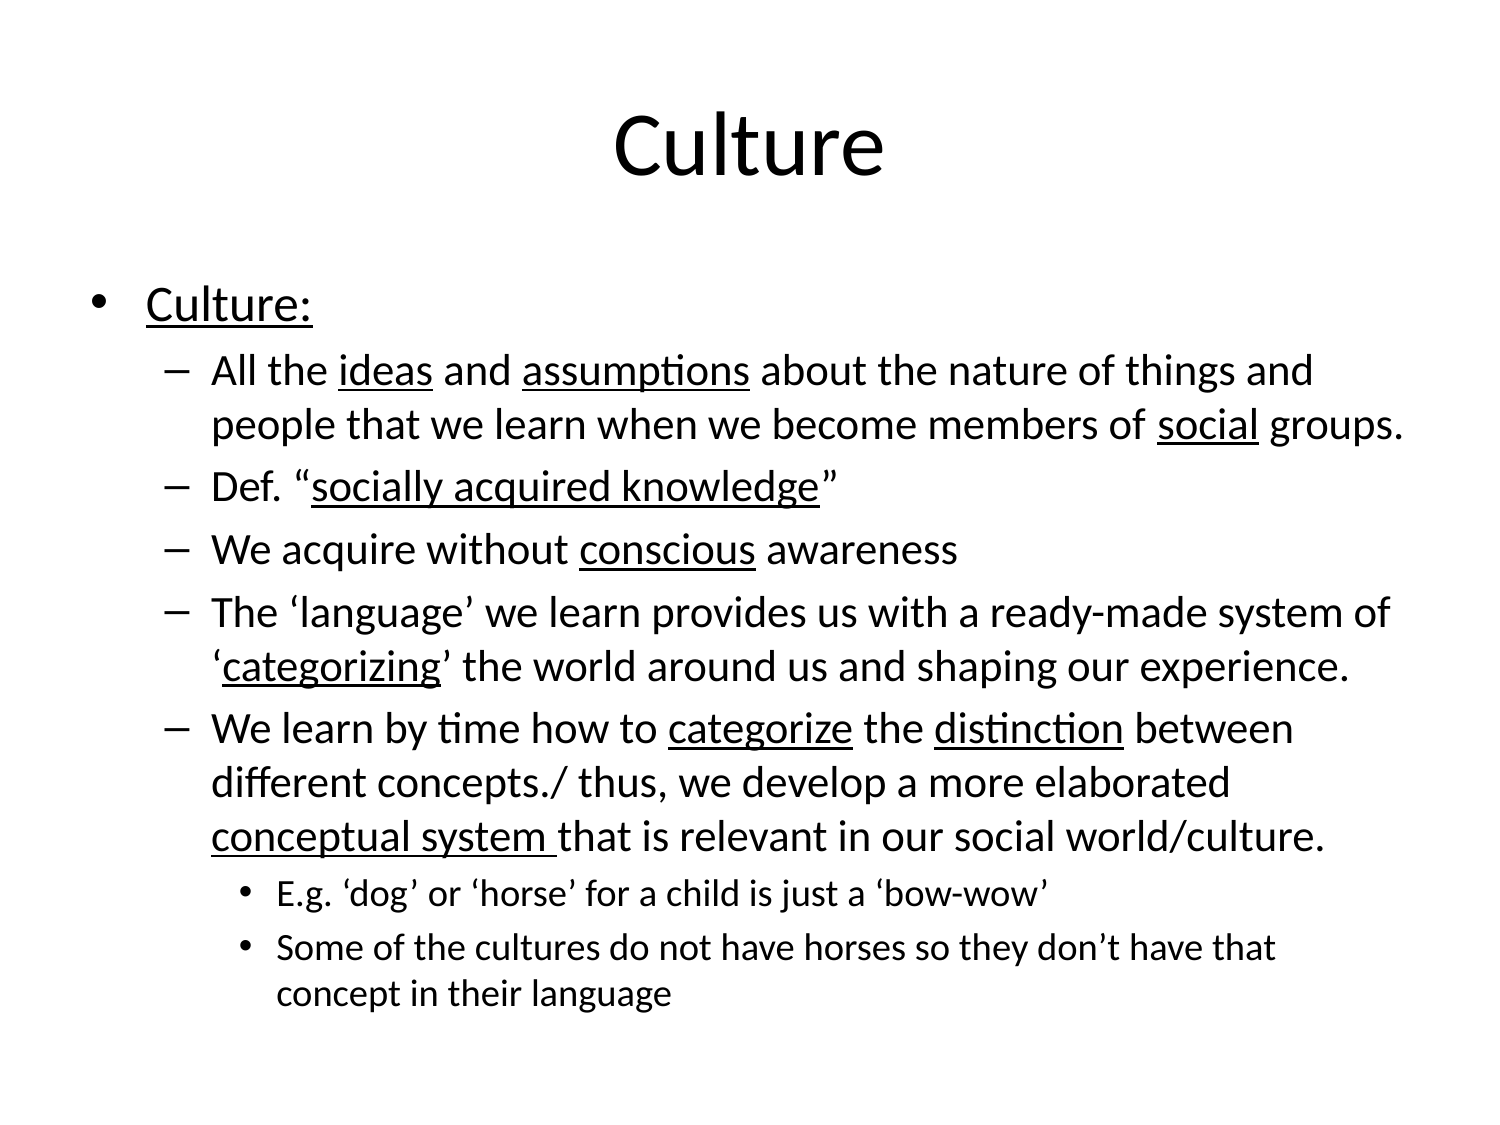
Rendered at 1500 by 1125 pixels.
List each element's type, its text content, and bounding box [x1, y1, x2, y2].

list Culture: All the ideas and assumptions about the nature of things and people that we learn when we become members of social groups. Def. “socially acquired knowledge” We acquire without conscious awareness The ‘language’ we learn provides us with a ready-made system of ‘categorizing’ the world around us and shaping our experience. We learn by time how to categorize the distinction between different concepts./ thus, we develop a more elaborated conceptual system that is relevant in our social world/culture. E.g. ‘dog’ or ‘horse’ for a child is just a ‘bow-wow’ Some of the cultures do not have horses so they don’t have that concept in their language [75, 262, 1425, 1063]
title Culture [75, 45, 1425, 233]
